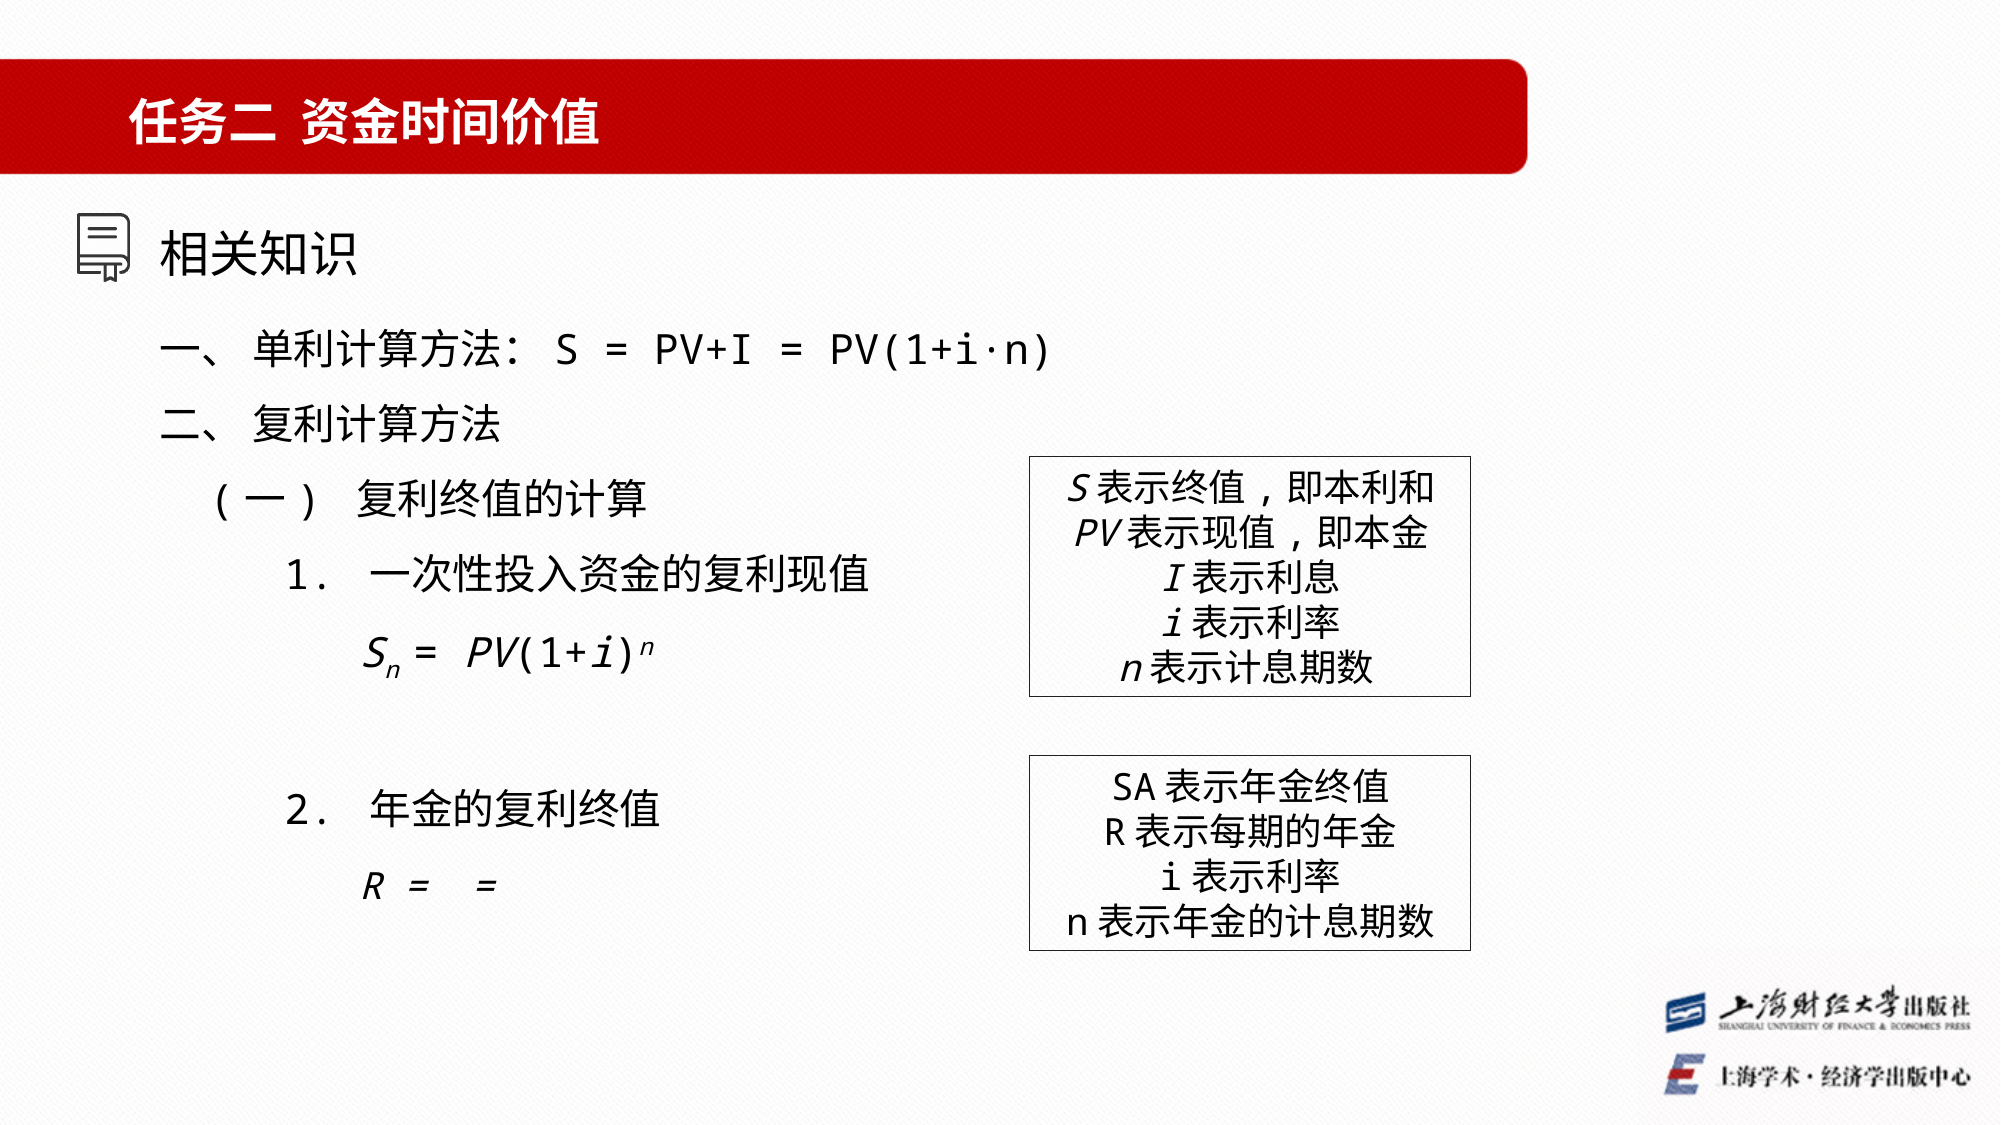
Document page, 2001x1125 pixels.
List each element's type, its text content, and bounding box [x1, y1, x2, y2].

picture [0, 0, 2001, 1125]
text_box SA表示年金终值 R表示每期的年金 i表示利率 n表示年金的计息期数 [1029, 755, 1471, 951]
text_box 任务二 资金时间价值 [113, 59, 1754, 182]
text_box 相关知识 [144, 214, 812, 290]
text_box S表示终值,即本利和 PV表示现值,即本金 I表示利息 i表示利率 n表示计息期数 [1029, 456, 1471, 697]
